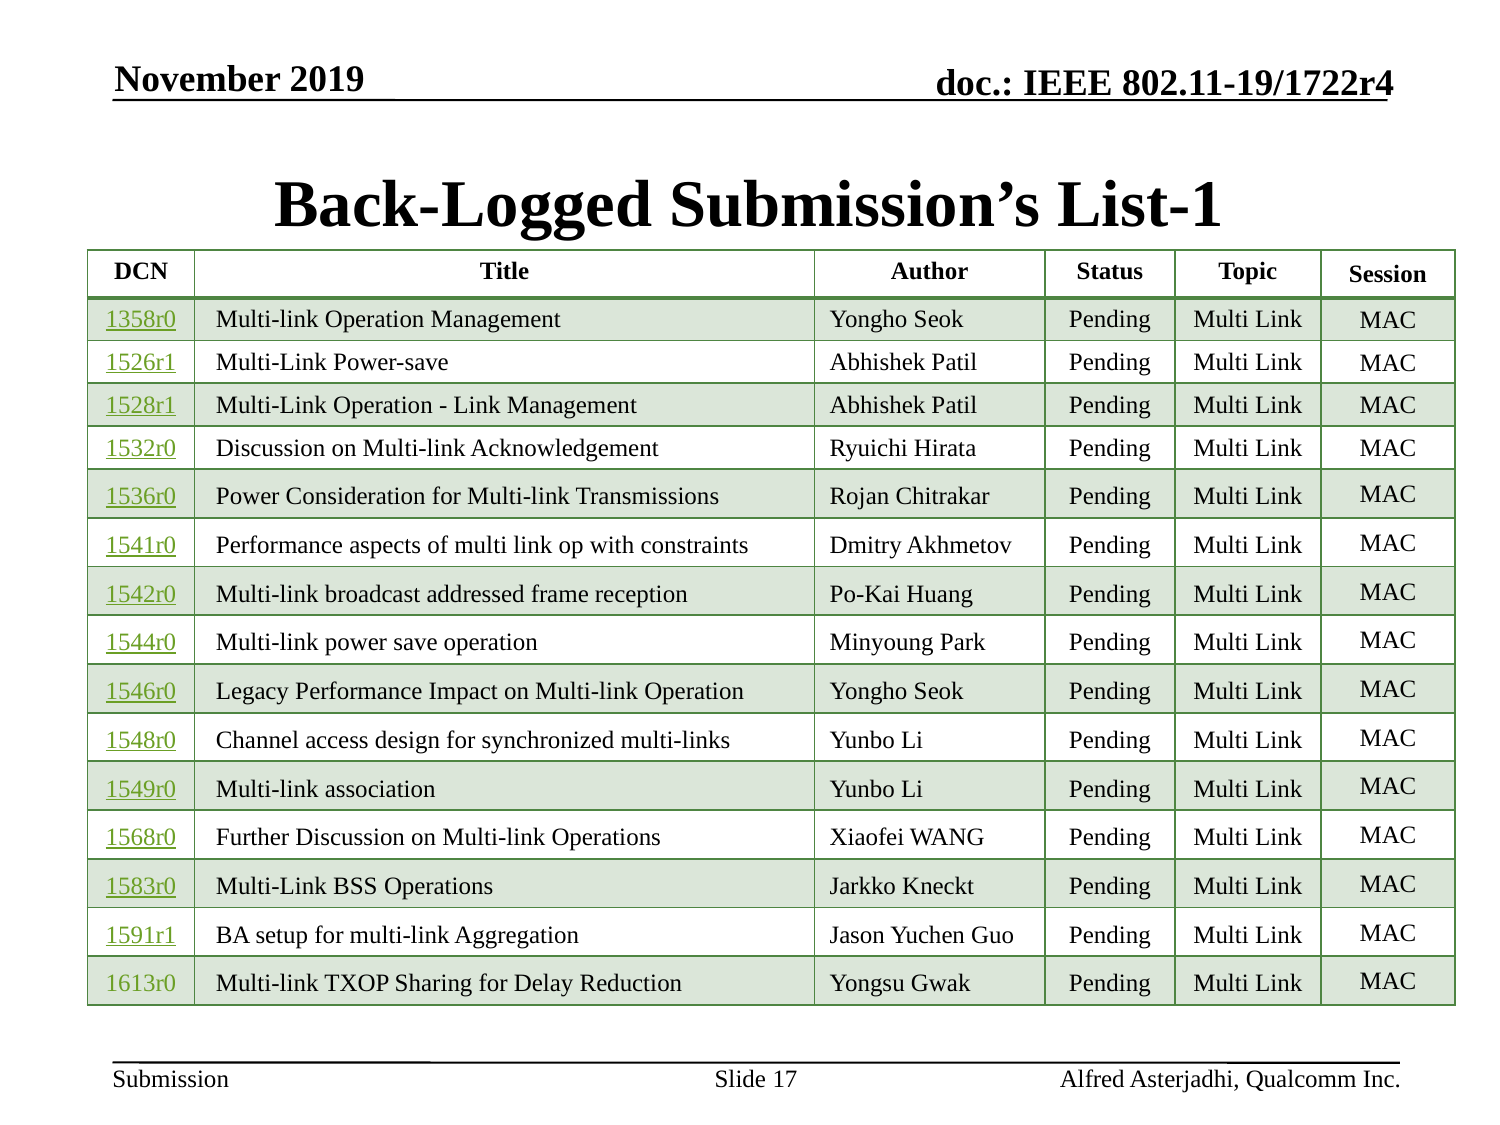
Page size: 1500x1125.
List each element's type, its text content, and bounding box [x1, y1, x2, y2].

table_cell BA setup for multi-link Aggregation [195, 908, 814, 955]
table_cell MAC [1322, 616, 1454, 663]
table_header Author [815, 251, 1044, 296]
table_cell Pending [1046, 300, 1174, 340]
table_cell 1548r0 [88, 714, 194, 760]
table_cell Discussion on Multi-link Acknowledgement [195, 427, 814, 468]
footer Alfred Asterjadhi, Qualcomm Inc. [878, 1061, 1402, 1093]
table_cell Ryuichi Hirata [815, 427, 1044, 468]
table_cell Abhishek Patil [815, 341, 1044, 382]
table_cell 1528r1 [88, 384, 194, 425]
table_cell Yunbo Li [815, 714, 1044, 760]
table_cell 1532r0 [88, 427, 194, 468]
table_cell 1583r0 [88, 860, 194, 907]
table_cell Pending [1046, 384, 1174, 425]
table_cell 1568r0 [88, 811, 194, 858]
table_cell MAC [1322, 567, 1454, 614]
table_cell MAC [1322, 300, 1454, 340]
table_cell Pending [1046, 616, 1174, 663]
table_cell Multi-Link Power-save [195, 341, 814, 382]
table_cell MAC [1322, 860, 1454, 907]
table_cell 1542r0 [88, 567, 194, 614]
table_header Session [1322, 251, 1454, 296]
table_cell Xiaofei WANG [815, 811, 1044, 858]
table_cell Multi-link power save operation [195, 616, 814, 663]
table_cell Multi Link [1176, 762, 1320, 809]
table_cell Multi Link [1176, 519, 1320, 566]
table_cell MAC [1322, 714, 1454, 760]
table_cell Multi-link broadcast addressed frame reception [195, 567, 814, 614]
table_cell Yongho Seok [815, 665, 1044, 712]
table_header Topic [1176, 251, 1320, 296]
table_cell Multi-link Operation Management [195, 300, 814, 340]
table_cell Abhishek Patil [815, 384, 1044, 425]
table_cell 1544r0 [88, 616, 194, 663]
table_cell Performance aspects of multi link op with constraints [195, 519, 814, 566]
table_cell MAC [1322, 470, 1454, 517]
table_cell Pending [1046, 567, 1174, 614]
table_cell 1526r1 [88, 341, 194, 382]
table_cell Pending [1046, 427, 1174, 468]
table_cell MAC [1322, 665, 1454, 712]
table_cell Multi-link association [195, 762, 814, 809]
table_cell Pending [1046, 470, 1174, 517]
table_header DCN [88, 251, 194, 296]
table_cell MAC [1322, 762, 1454, 809]
table_cell MAC [1322, 341, 1454, 382]
table_cell Multi-Link BSS Operations [195, 860, 814, 907]
table_cell Multi Link [1176, 957, 1320, 1004]
table_cell 1536r0 [88, 470, 194, 517]
table_cell MAC [1322, 811, 1454, 858]
table_cell Multi Link [1176, 860, 1320, 907]
table_cell Multi Link [1176, 427, 1320, 468]
table_cell Yongho Seok [815, 300, 1044, 340]
table_cell Pending [1046, 762, 1174, 809]
table_cell Multi Link [1176, 341, 1320, 382]
table_cell Further Discussion on Multi-link Operations [195, 811, 814, 858]
table_cell Multi-Link Operation - Link Management [195, 384, 814, 425]
table_cell Multi Link [1176, 470, 1320, 517]
table_header Status [1046, 251, 1174, 296]
table_cell Legacy Performance Impact on Multi-link Operation [195, 665, 814, 712]
table_cell Yongsu Gwak [815, 957, 1044, 1004]
table_header Title [195, 251, 814, 296]
table_cell MAC [1322, 519, 1454, 566]
table_cell Multi Link [1176, 567, 1320, 614]
table_cell Multi-link TXOP Sharing for Delay Reduction [195, 957, 814, 1004]
table_cell 1549r0 [88, 762, 194, 809]
table_cell Multi Link [1176, 665, 1320, 712]
table_cell MAC [1322, 957, 1454, 1004]
table_cell Channel access design for synchronized multi-links [195, 714, 814, 760]
table_cell Multi Link [1176, 714, 1320, 760]
table_cell 1613r0 [88, 957, 194, 1004]
table_cell Rojan Chitrakar [815, 470, 1044, 517]
table_cell Yunbo Li [815, 762, 1044, 809]
table_cell MAC [1322, 427, 1454, 468]
table_cell Multi Link [1176, 811, 1320, 858]
table_cell Pending [1046, 908, 1174, 955]
table_cell Pending [1046, 860, 1174, 907]
table_cell Jarkko Kneckt [815, 860, 1044, 907]
table_cell Pending [1046, 519, 1174, 566]
table_cell Pending [1046, 811, 1174, 858]
table_cell MAC [1322, 384, 1454, 425]
table_cell Pending [1046, 714, 1174, 760]
slide_number Slide 17 [712, 1061, 800, 1123]
table_cell 1541r0 [88, 519, 194, 566]
table_cell Dmitry Akhmetov [815, 519, 1044, 566]
table_cell Power Consideration for Multi-link Transmissions [195, 470, 814, 517]
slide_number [114, 54, 423, 100]
table_cell 1546r0 [88, 665, 194, 712]
table_cell 1358r0 [88, 300, 194, 340]
table_cell Multi Link [1176, 616, 1320, 663]
table_cell Jason Yuchen Guo [815, 908, 1044, 955]
table_cell Po-Kai Huang [815, 567, 1044, 614]
table_cell Multi Link [1176, 300, 1320, 340]
table_cell Pending [1046, 665, 1174, 712]
table_cell Minyoung Park [815, 616, 1044, 663]
table_cell Multi Link [1176, 384, 1320, 425]
table_cell 1591r1 [88, 908, 194, 955]
table_cell MAC [1322, 908, 1454, 955]
table_cell Pending [1046, 341, 1174, 382]
table_cell Pending [1046, 957, 1174, 1004]
title Back-Logged Submission’s List-1 [112, 112, 1388, 249]
table_cell Multi Link [1176, 908, 1320, 955]
